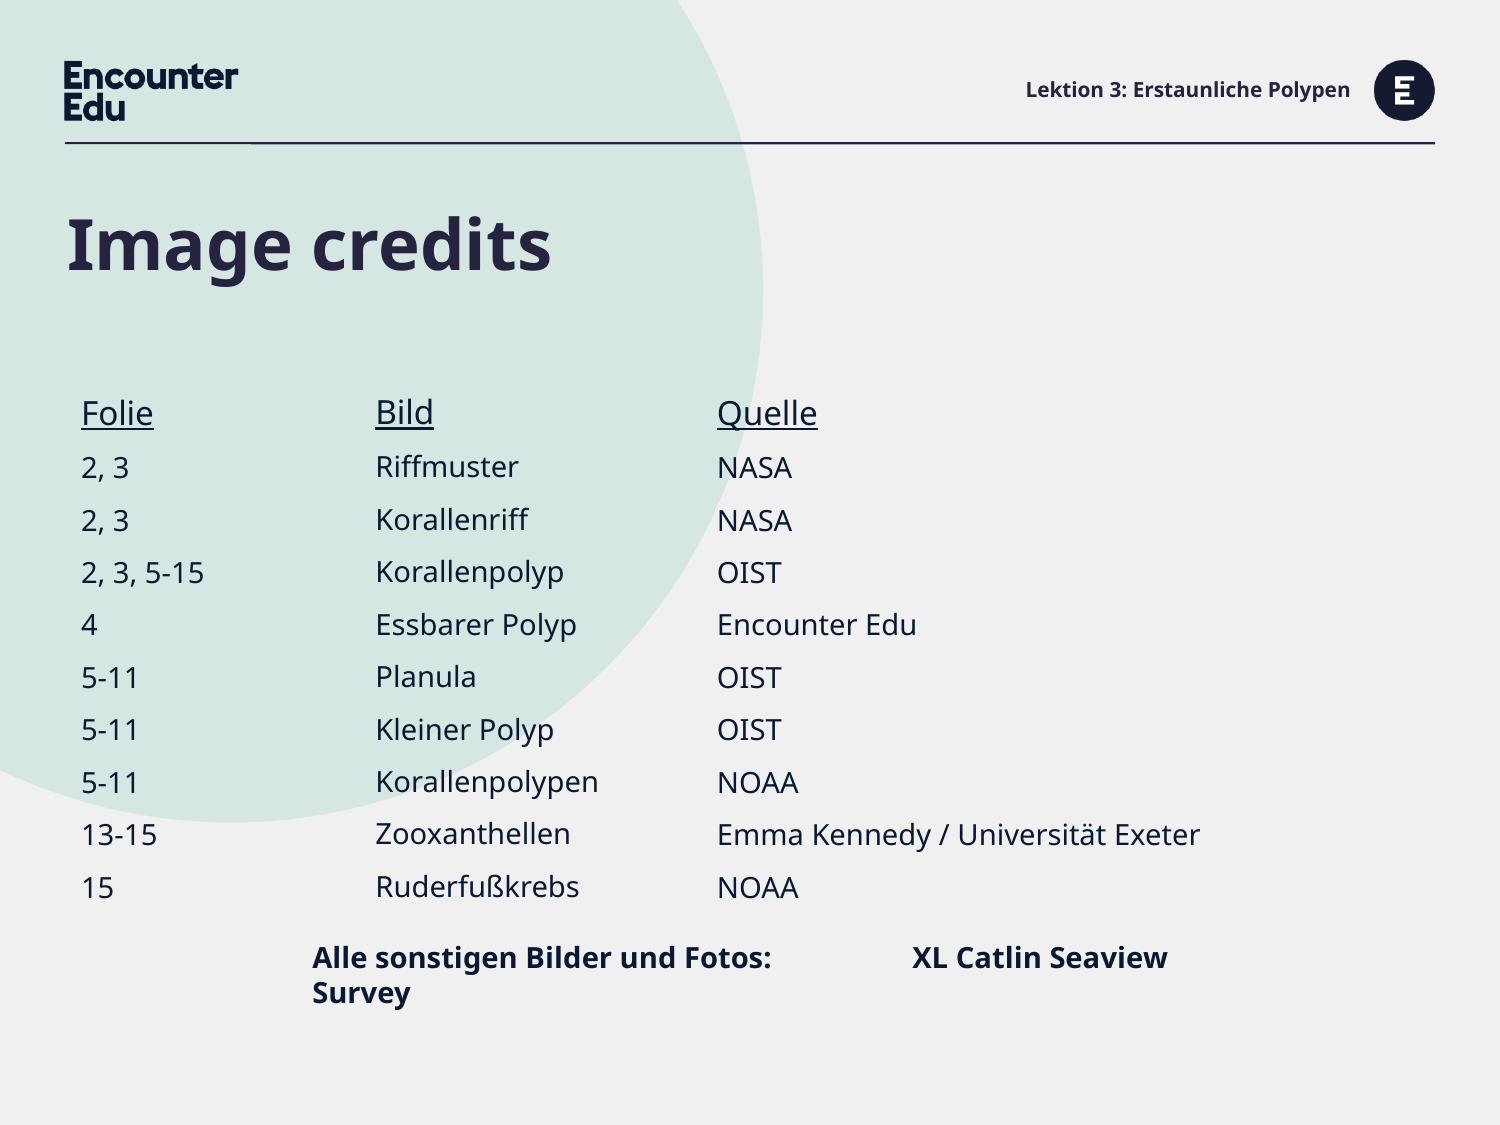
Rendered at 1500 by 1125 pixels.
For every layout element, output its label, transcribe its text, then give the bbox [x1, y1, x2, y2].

picture [60, 59, 243, 122]
picture [1372, 58, 1436, 122]
text_box Quelle NASA NASA OIST Encounter Edu OIST OIST NOAA Emma Kennedy / Universität Exeter NOAA [709, 364, 1357, 912]
title Lektion 3: Erstaunliche Polypen [749, 67, 1359, 114]
text_box Folie 2, 3 2, 3 2, 3, 5-15 4 5-11 5-11 5-11 13-15 15 [73, 364, 293, 912]
text_box Bild Riffmuster Korallenriff Korallenpolyp Essbarer Polyp Planula Kleiner Polyp Korallenpolypen Zooxanthellen Ruderfußkrebs [367, 363, 848, 911]
text_box Alle sonstigen Bilder und Fotos: XL Catlin Seaview Survey [304, 931, 1181, 1017]
